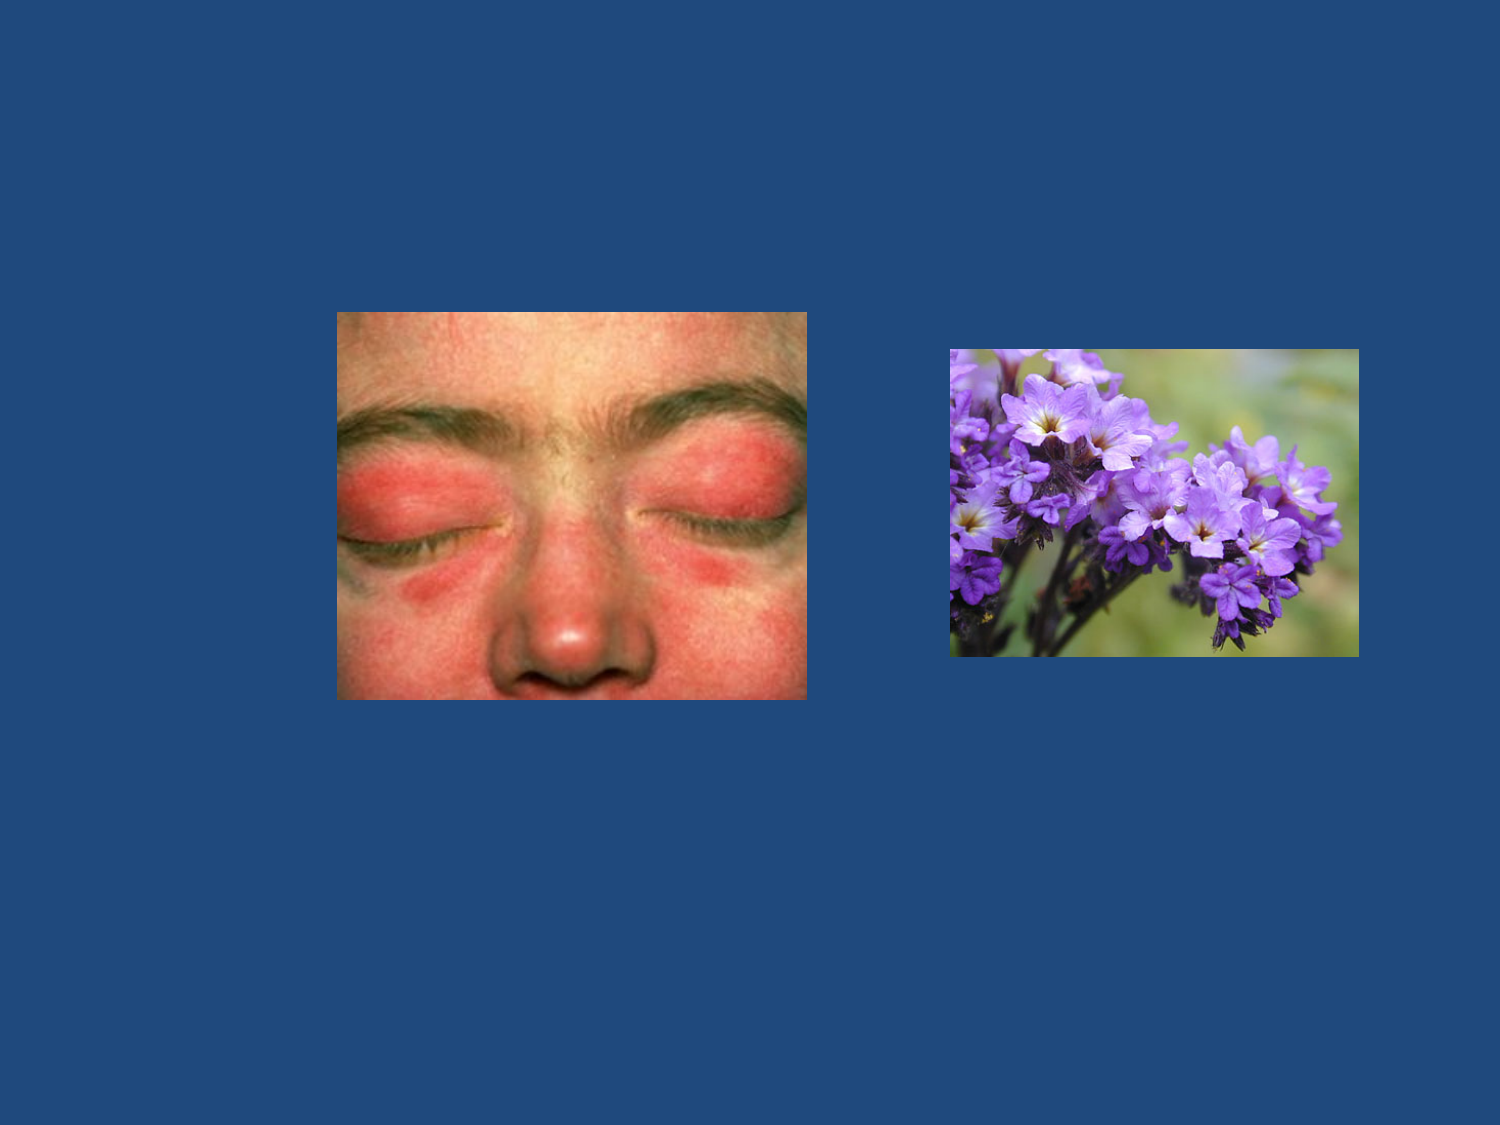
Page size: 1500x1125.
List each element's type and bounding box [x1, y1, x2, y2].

picture [337, 312, 807, 701]
picture [949, 349, 1359, 657]
